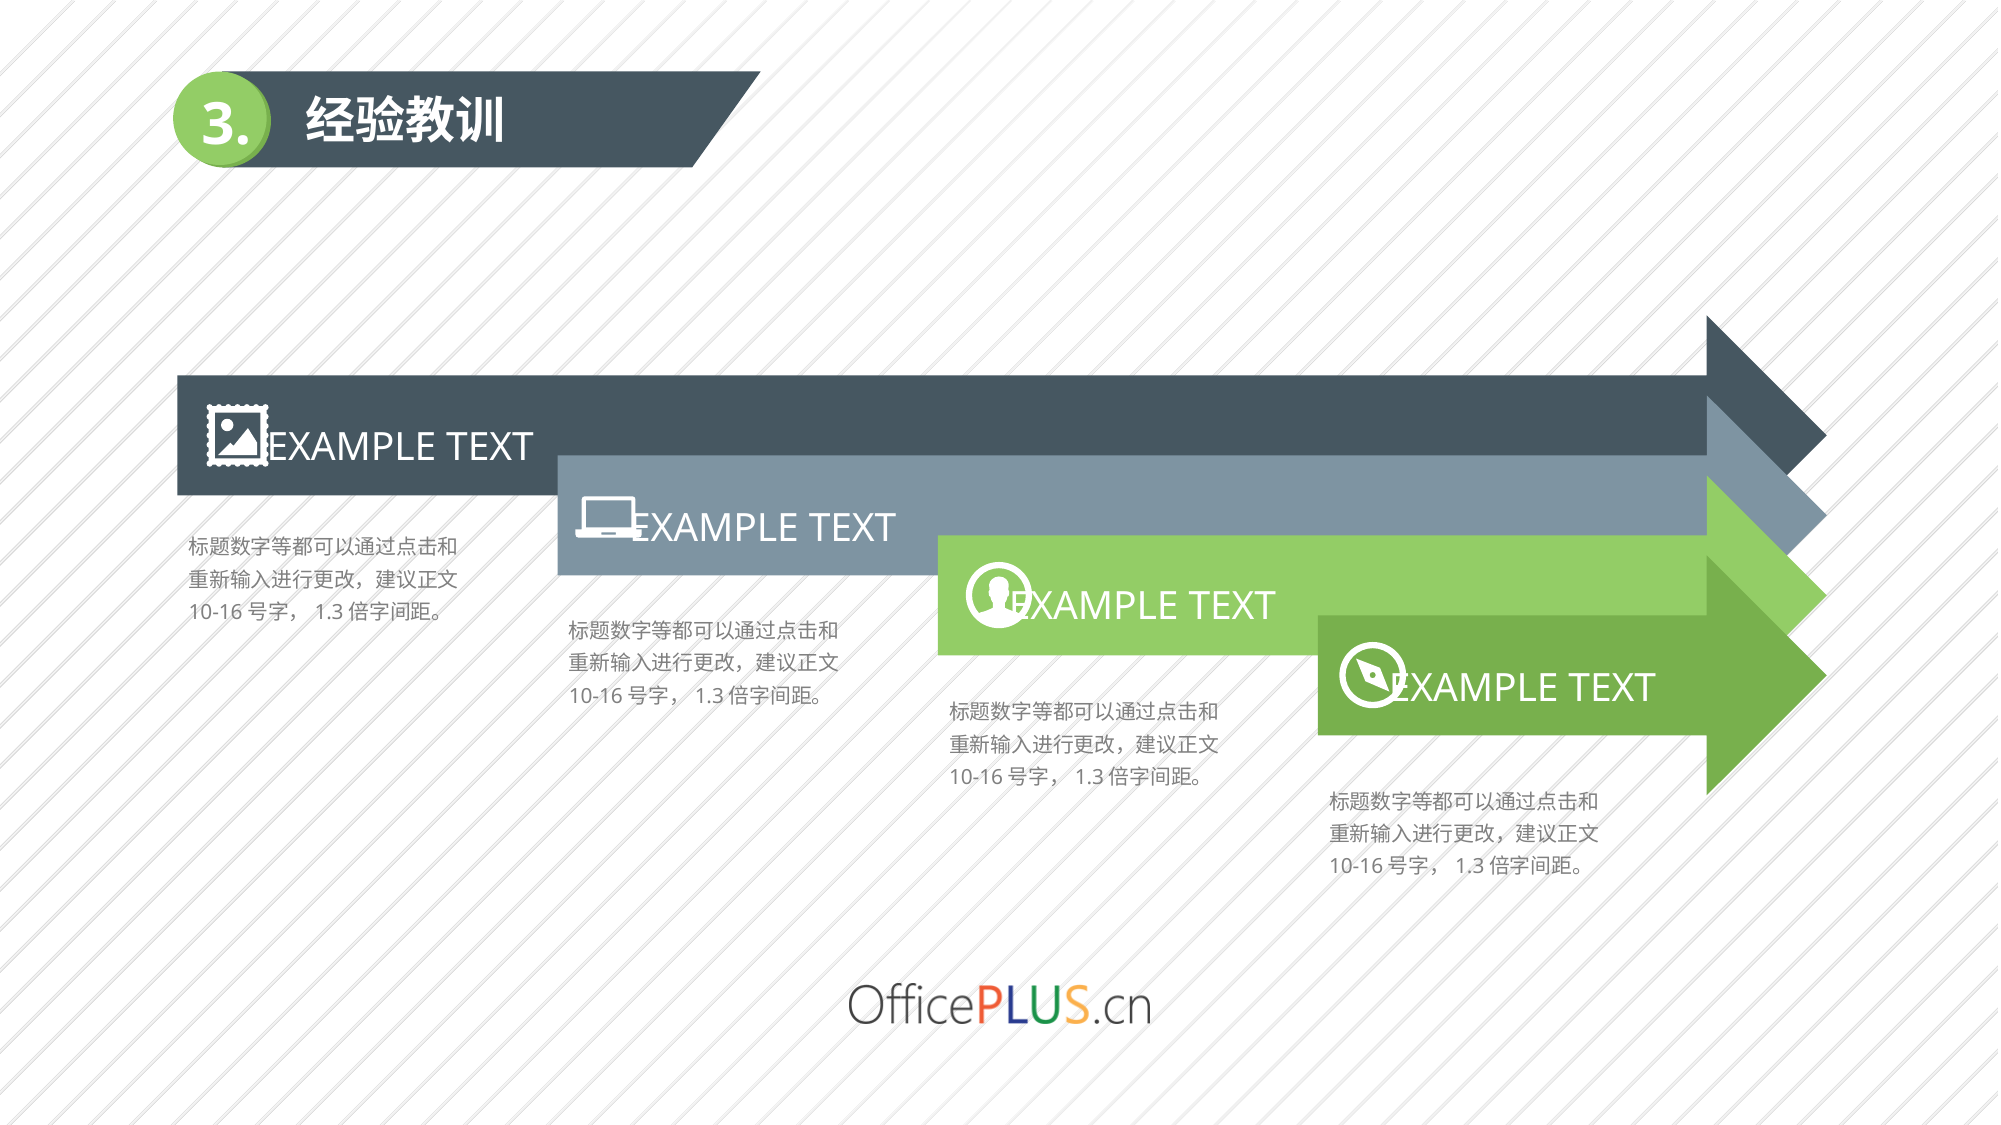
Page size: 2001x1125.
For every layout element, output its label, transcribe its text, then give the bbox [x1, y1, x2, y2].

text_box [177, 315, 1827, 496]
text_box [937, 635, 1317, 656]
text_box EXAMPLE TEXT [1317, 631, 1727, 717]
text_box 标题数字等都可以通过点击和重新输入进行更改，建议正文10-16号字，1.3倍字间距。 [177, 521, 481, 630]
text_box [605, 395, 1827, 555]
text_box EXAMPLE TEXT [937, 550, 1347, 635]
text_box [557, 476, 937, 576]
text_box [1317, 555, 1827, 796]
text_box EXAMPLE TEXT [558, 472, 967, 557]
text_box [173, 71, 761, 168]
picture [0, 0, 1998, 1125]
text_box EXAMPLE TEXT [195, 390, 605, 476]
text_box 标题数字等都可以通过点击和重新输入进行更改，建议正文10-16号字，1.3倍字间距。 [937, 685, 1241, 795]
text_box 标题数字等都可以通过点击和重新输入进行更改，建议正文10-16号字，1.3倍字间距。 [557, 604, 861, 713]
text_box [967, 475, 1827, 635]
text_box 标题数字等都可以通过点击和重新输入进行更改，建议正文10-16号字，1.3倍字间距。 [1317, 775, 1621, 884]
